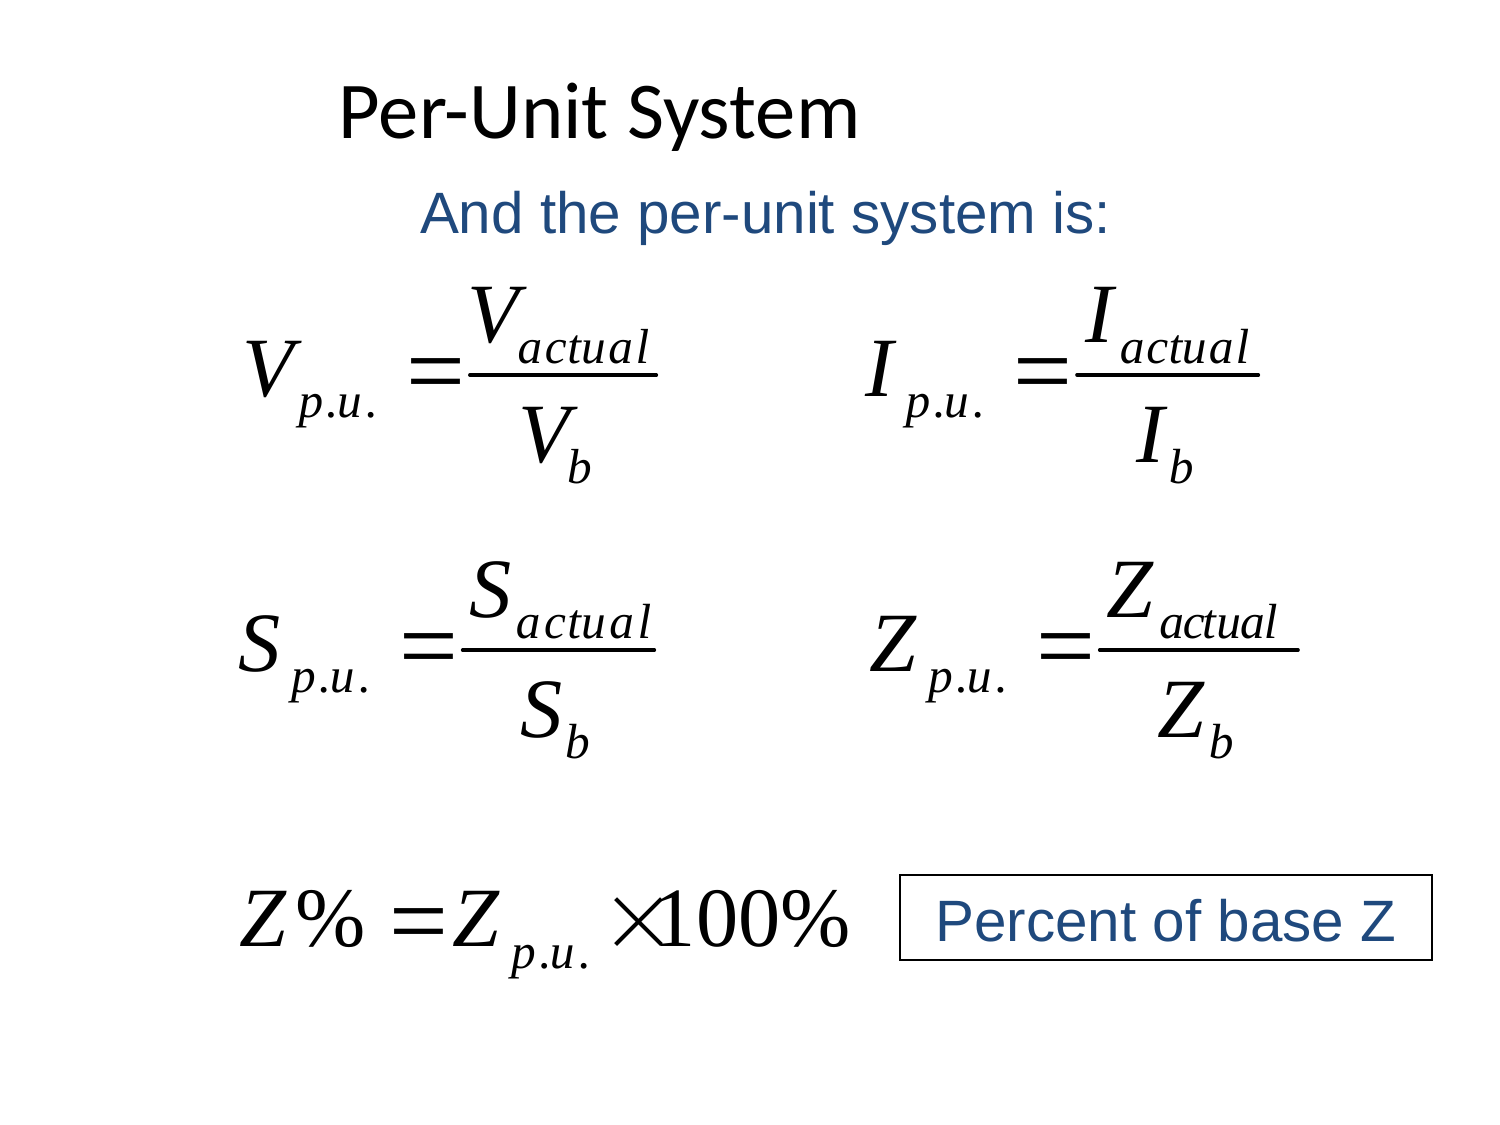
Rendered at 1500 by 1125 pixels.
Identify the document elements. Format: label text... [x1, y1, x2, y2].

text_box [224, 862, 866, 997]
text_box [237, 262, 674, 502]
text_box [224, 537, 676, 777]
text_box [855, 537, 1313, 777]
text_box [849, 262, 1280, 502]
title Per-Unit System [99, 50, 1100, 163]
text_box Percent of base Z [900, 875, 1433, 960]
text_box And the per-unit system is: [99, 167, 1433, 253]
